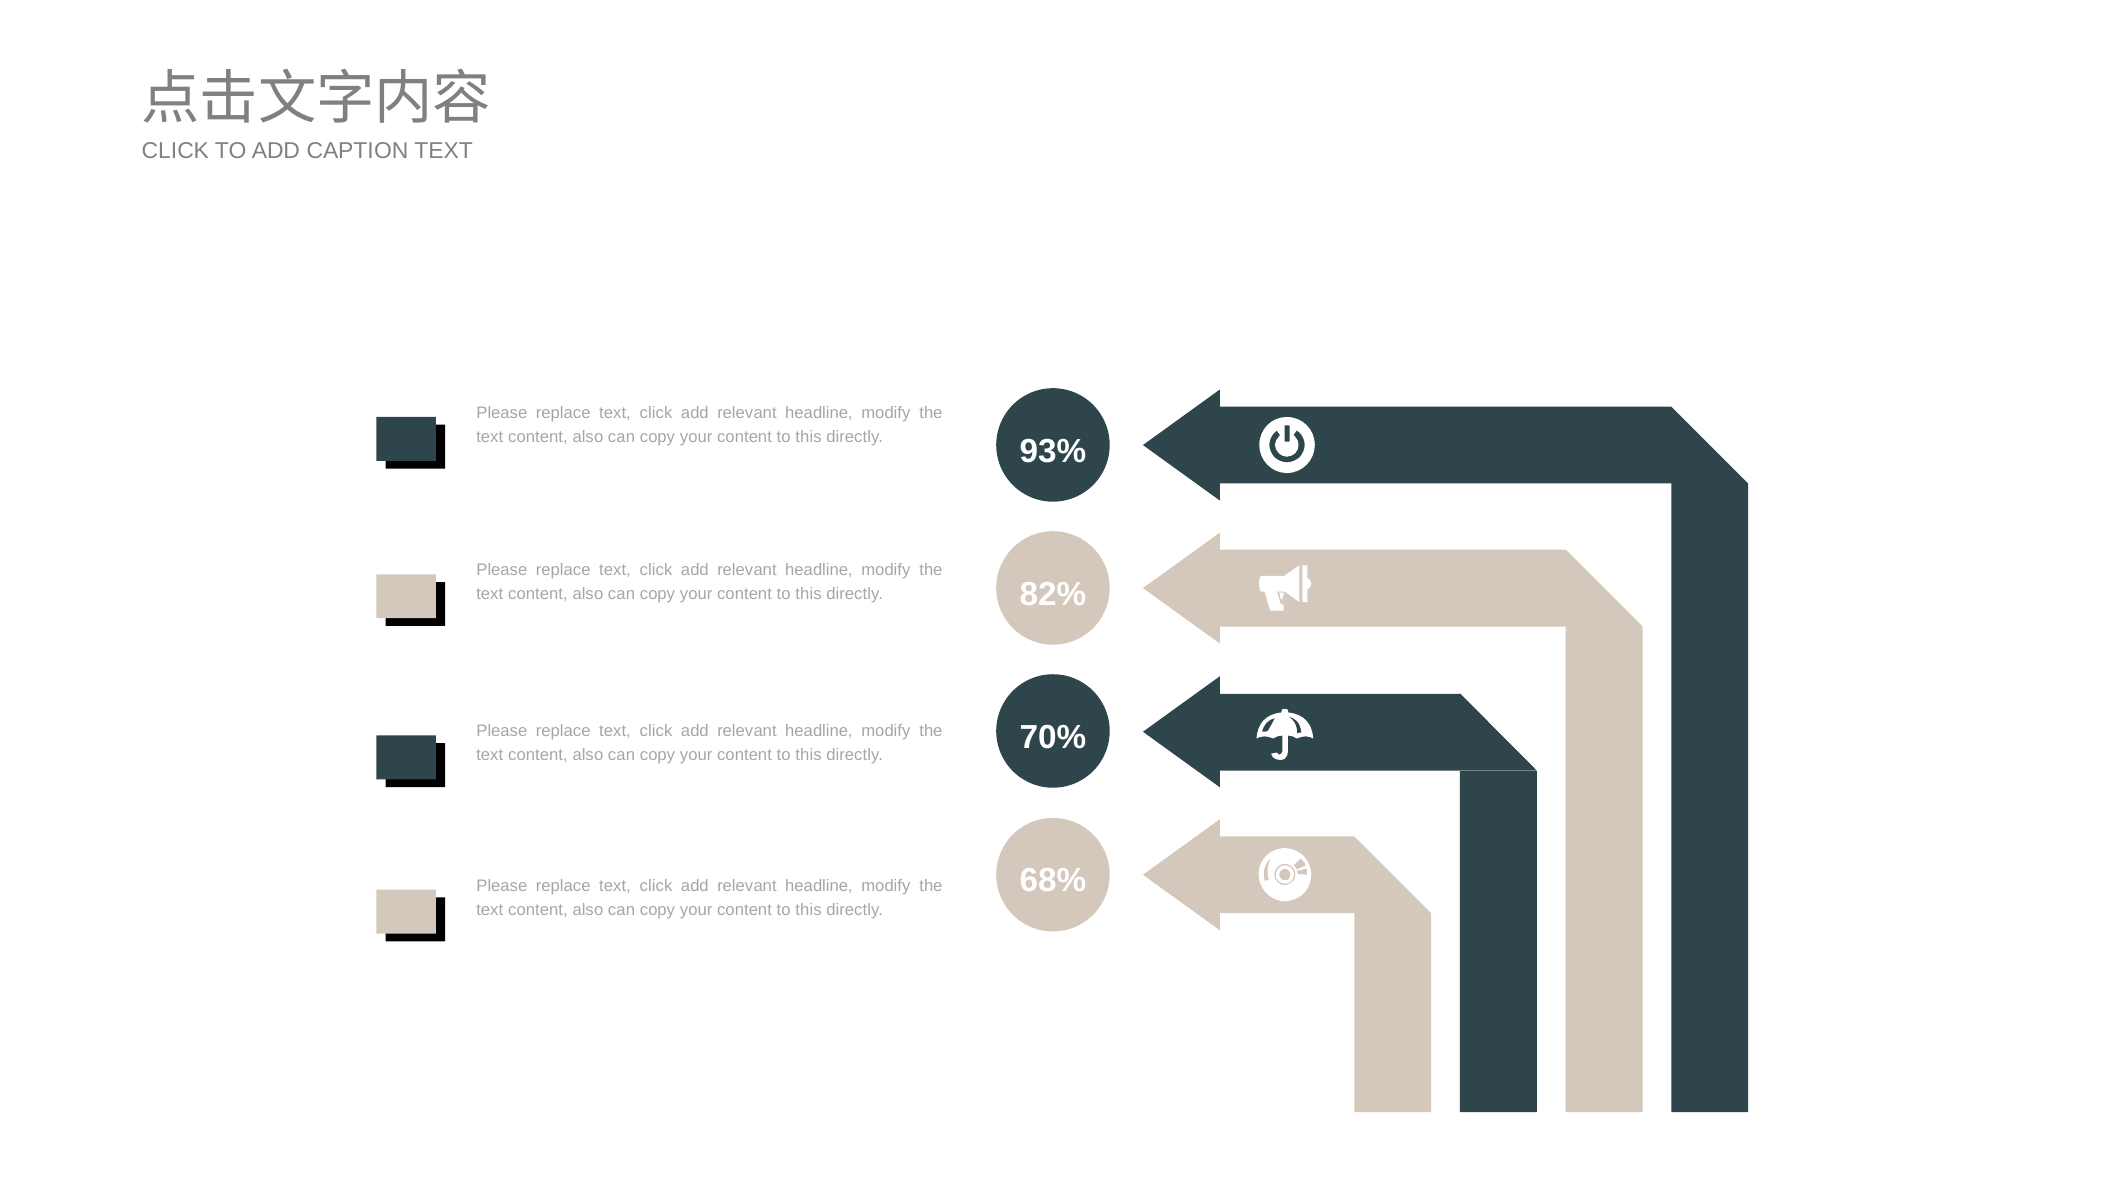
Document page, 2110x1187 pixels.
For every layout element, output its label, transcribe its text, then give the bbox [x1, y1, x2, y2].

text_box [376, 889, 446, 942]
text_box 点击文字内容 [141, 60, 521, 131]
text_box Please replace text, click add relevant headline, modify the text content, also can copy your content to this directly. [461, 863, 959, 926]
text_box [1142, 819, 1432, 1112]
text_box CLICK TO ADD CAPTION TEXT [141, 135, 521, 163]
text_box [376, 574, 446, 626]
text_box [1142, 389, 1749, 1112]
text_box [996, 817, 1110, 932]
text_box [376, 735, 446, 788]
text_box Please replace text, click add relevant headline, modify the text content, also can copy your content to this directly. [461, 547, 959, 611]
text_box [996, 388, 1110, 502]
text_box Please replace text, click add relevant headline, modify the text content, also can copy your content to this directly. [461, 390, 959, 453]
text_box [996, 531, 1110, 645]
text_box Please replace text, click add relevant headline, modify the text content, also can copy your content to this directly. [461, 708, 959, 772]
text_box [376, 416, 446, 469]
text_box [996, 674, 1110, 788]
